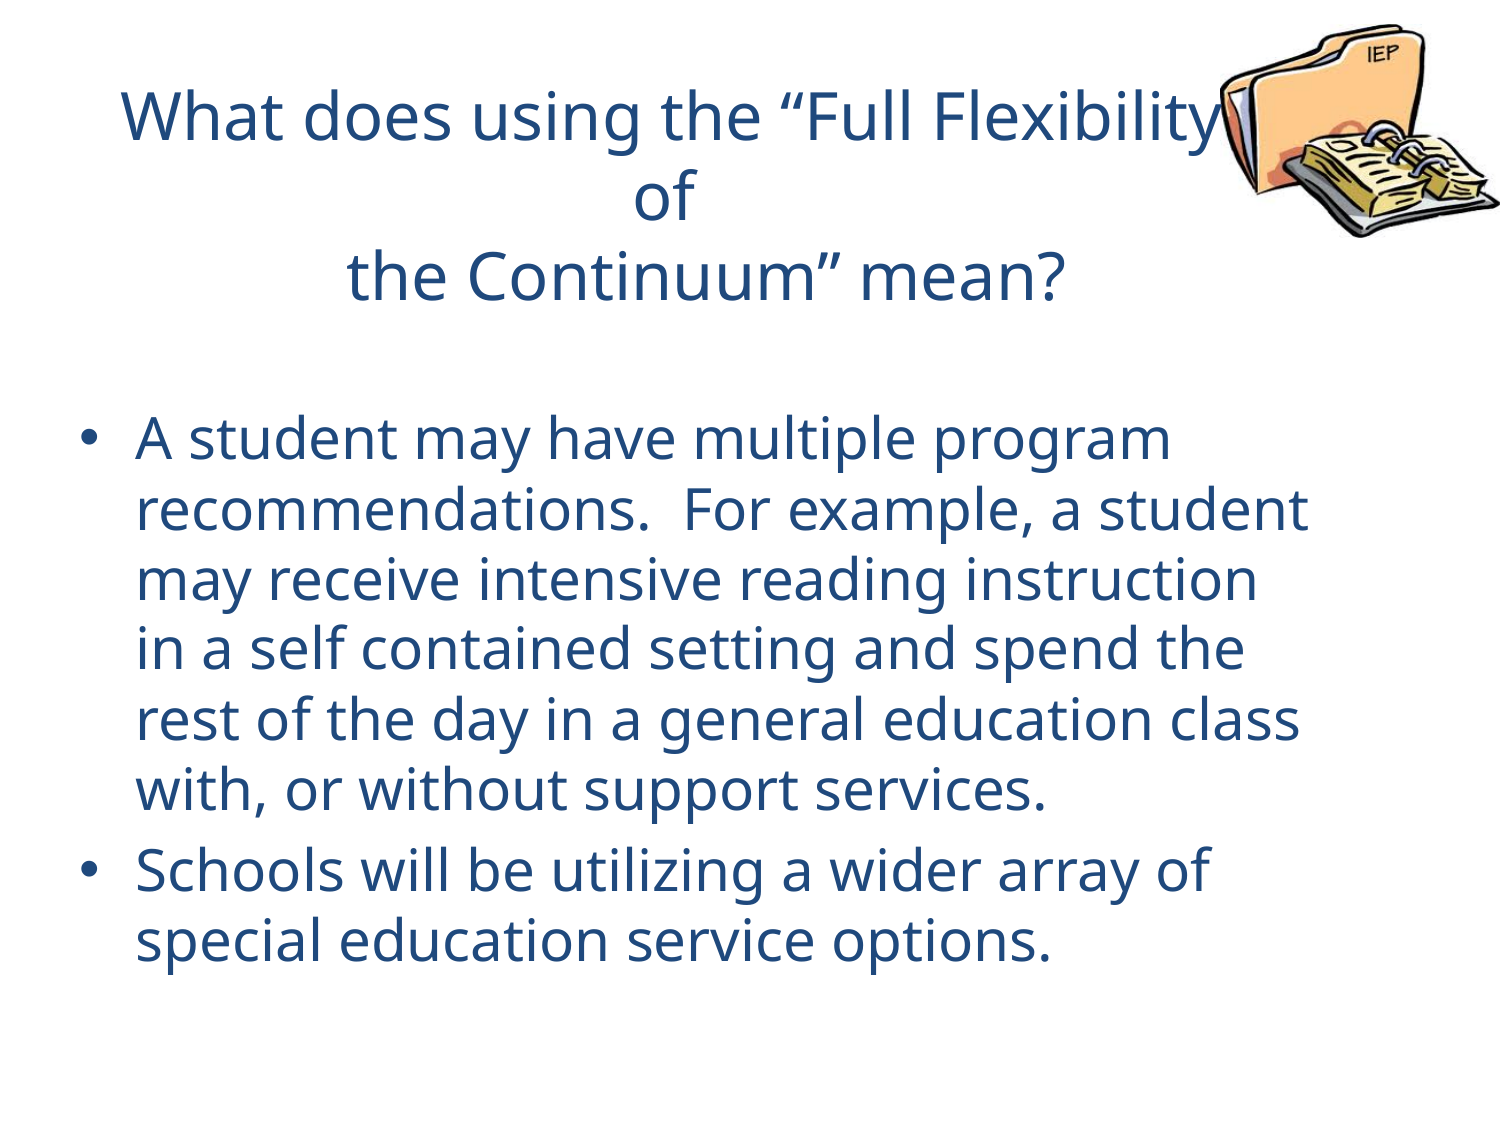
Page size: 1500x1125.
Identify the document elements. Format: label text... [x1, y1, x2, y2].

title What does using the “Full Flexibility of the Continuum” mean? [74, 74, 1270, 312]
picture [1220, 24, 1500, 238]
list A student may have multiple program recommendations. For example, a student may receive intensive reading instruction in a self contained setting and spend the rest of the day in a general education class with, or without support services. Schools will be utilizing a wider array of special education service options. [64, 312, 1340, 913]
